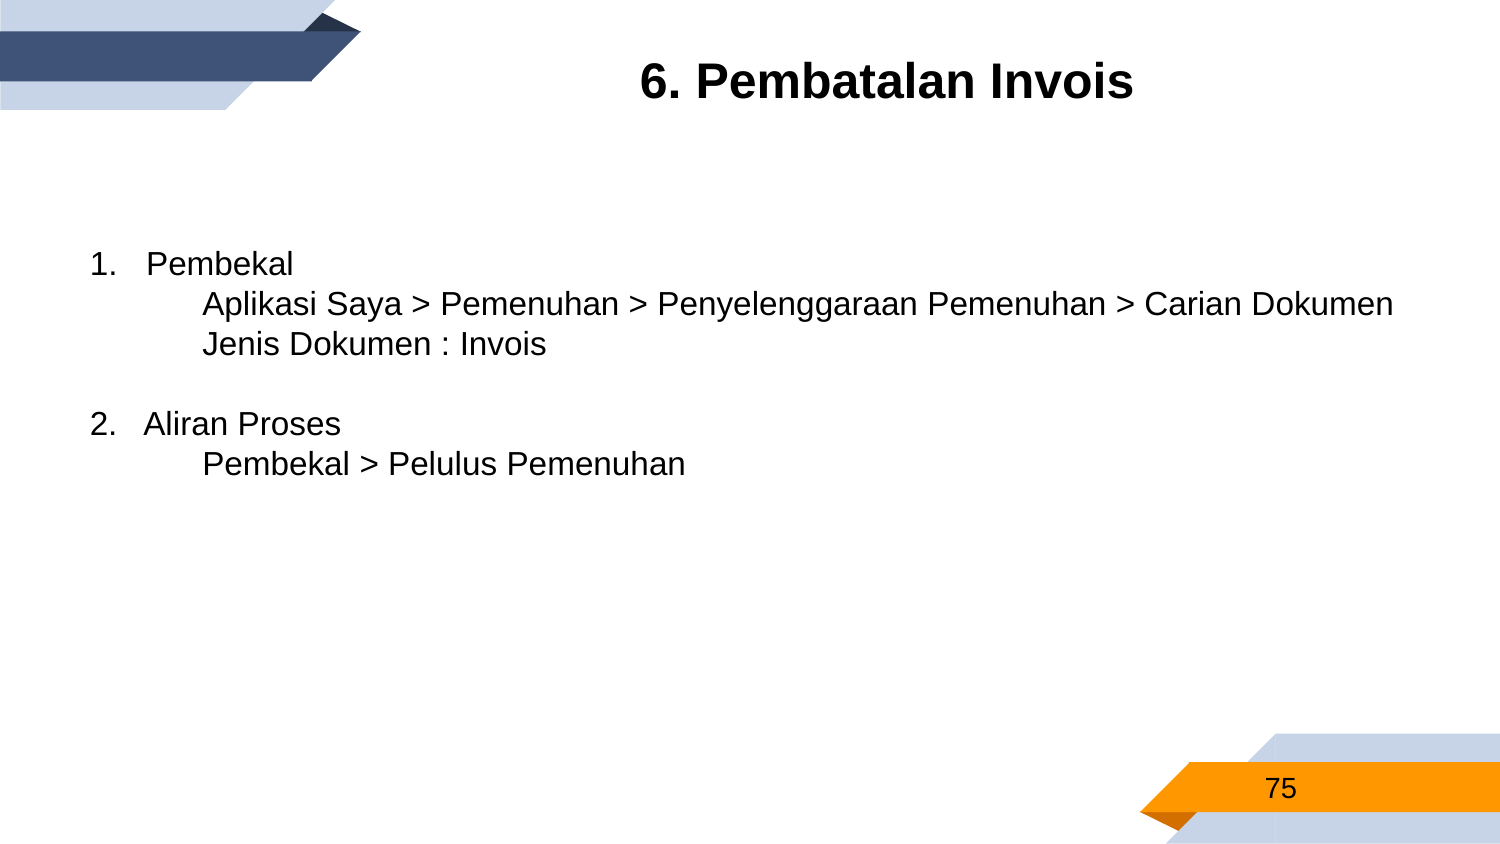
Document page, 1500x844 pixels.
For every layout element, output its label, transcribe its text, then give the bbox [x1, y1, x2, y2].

slide_number 75 [1249, 760, 1494, 813]
text_box 6. Pembatalan Invois [323, 45, 1452, 111]
text_box Pembekal Aplikasi Saya > Pemenuhan > Penyelenggaraan Pemenuhan > Carian Dokumen Jenis Dokumen : Invois 2. Aliran Proses Pembekal > Pelulus Pemenuhan [75, 190, 1450, 490]
